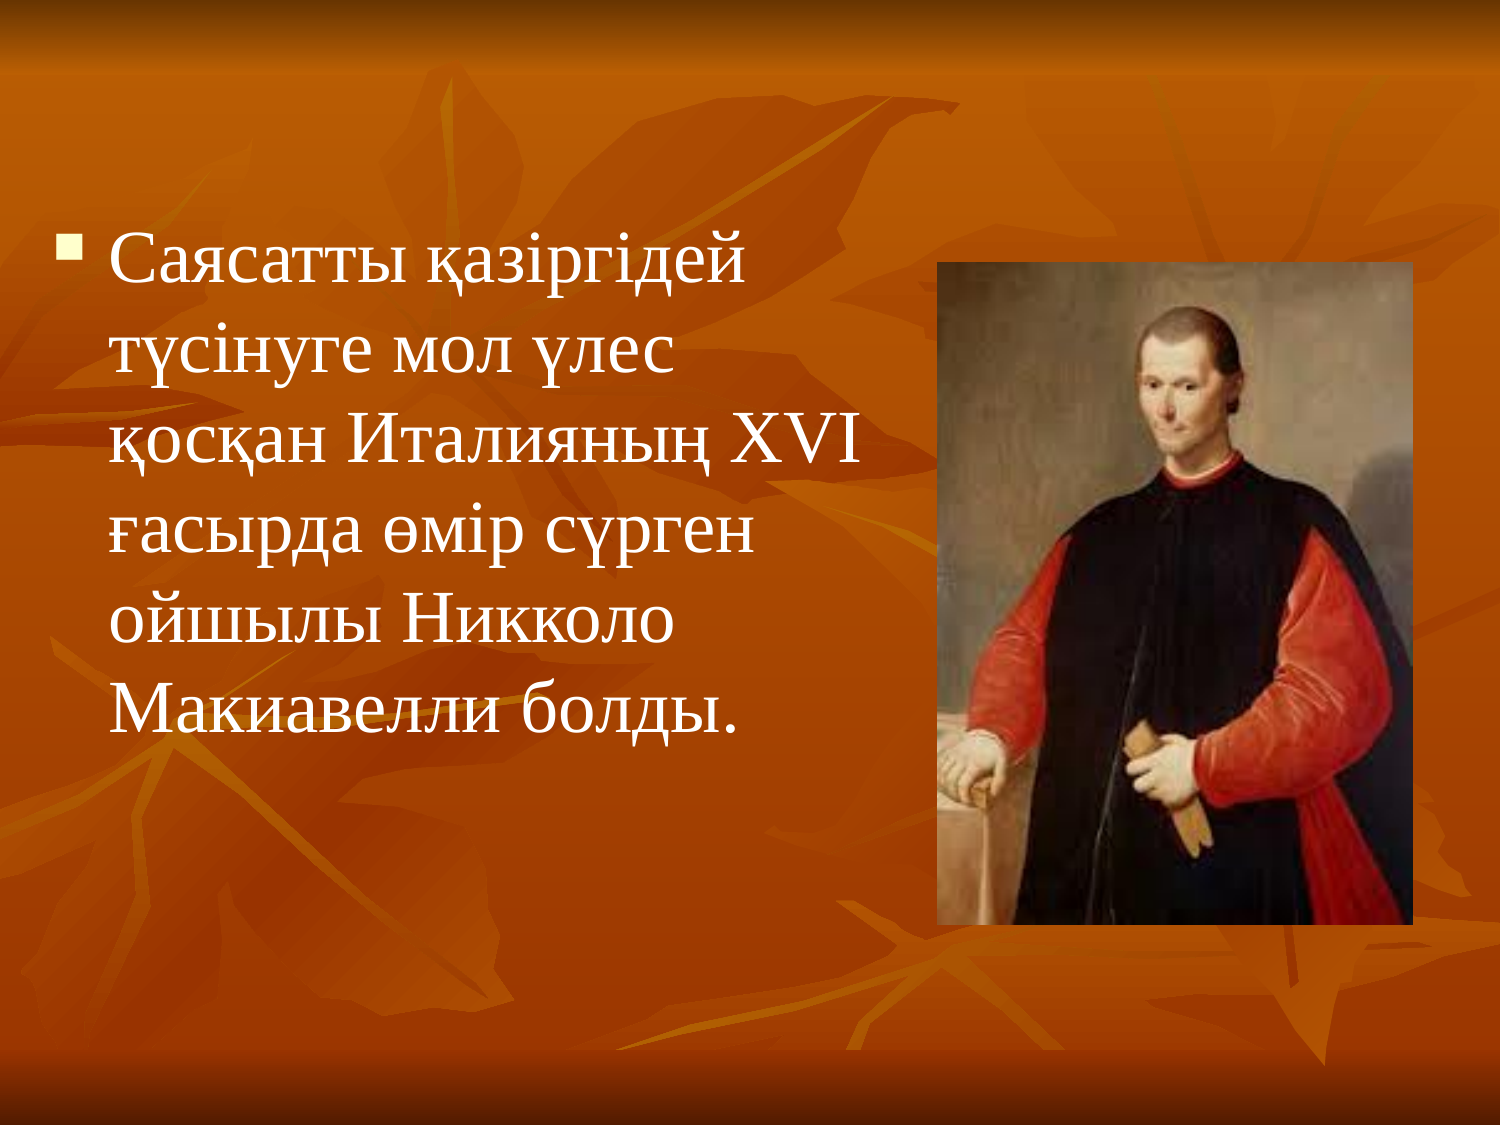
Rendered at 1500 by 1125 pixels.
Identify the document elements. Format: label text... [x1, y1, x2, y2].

picture [937, 262, 1413, 926]
list Саясатты қазіргідей түсінуге мол үлес қосқан Италияның XVI ғасырда өмір сүрген ойшылы Никколо Макиавелли болды. [37, 0, 888, 1125]
